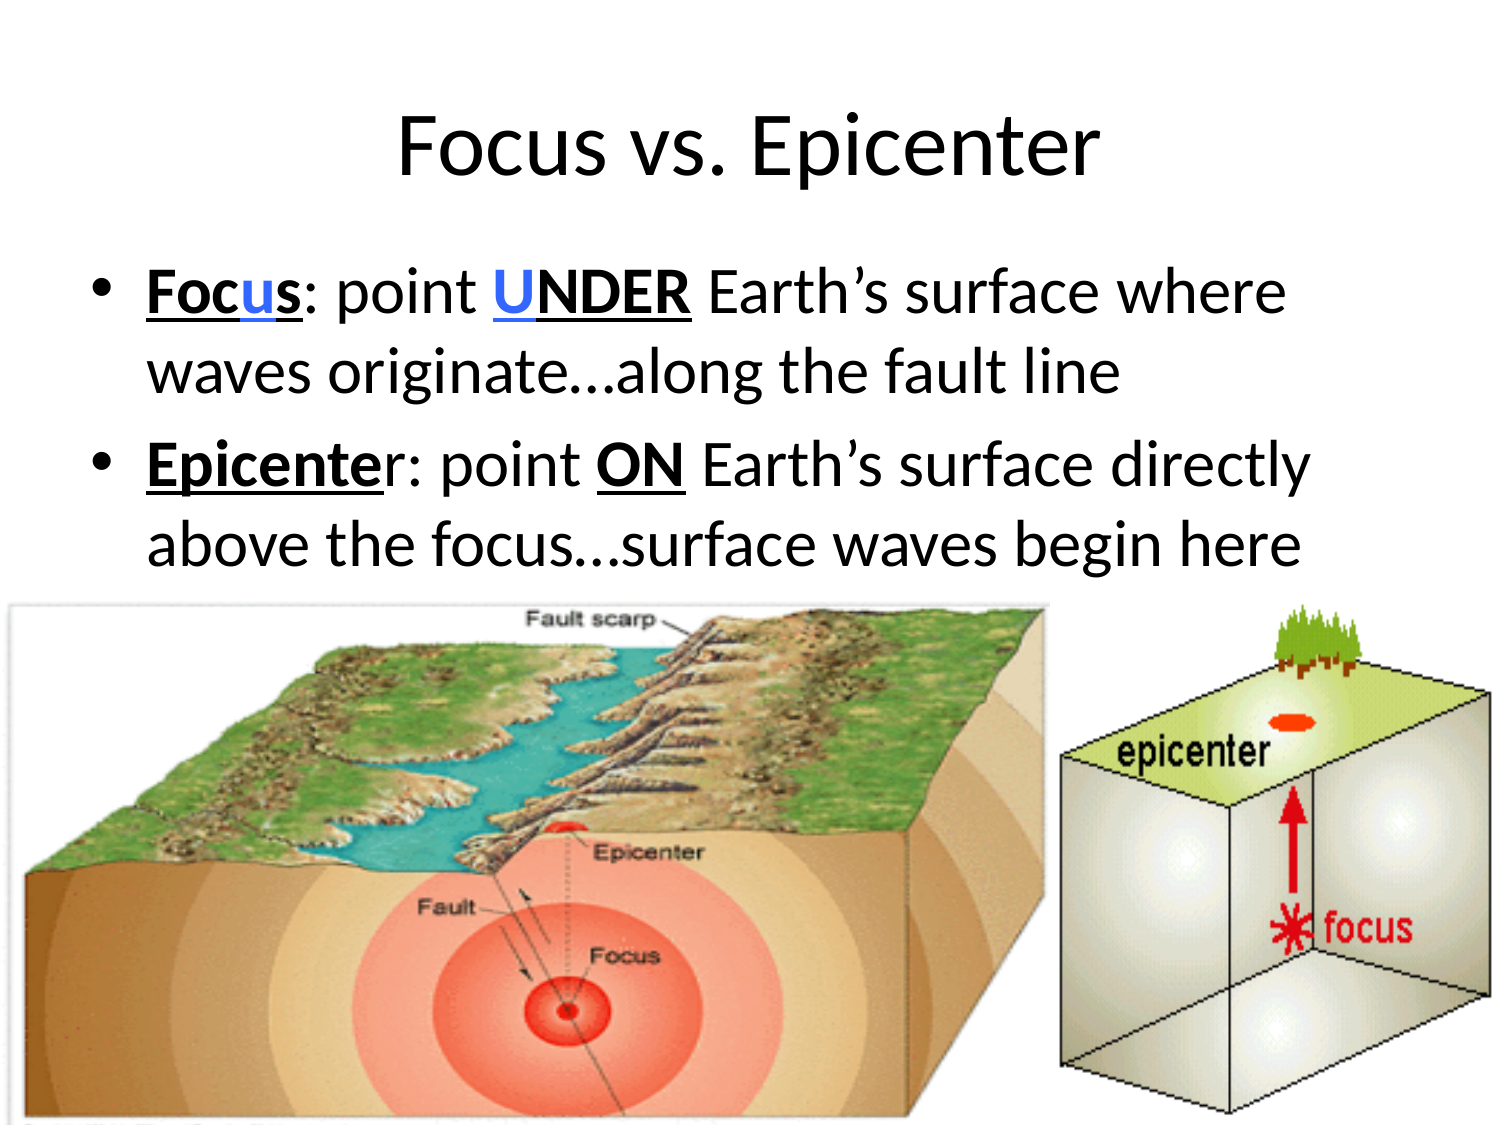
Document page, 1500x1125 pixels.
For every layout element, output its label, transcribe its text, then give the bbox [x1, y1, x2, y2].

title Focus vs. Epicenter [75, 45, 1425, 233]
list Focus: point UNDER Earth’s surface where waves originate…along the fault line Epicenter: point ON Earth’s surface directly above the focus…surface waves begin here and move outward Focus of an Earthquake [75, 239, 1425, 597]
picture [0, 598, 1500, 1125]
